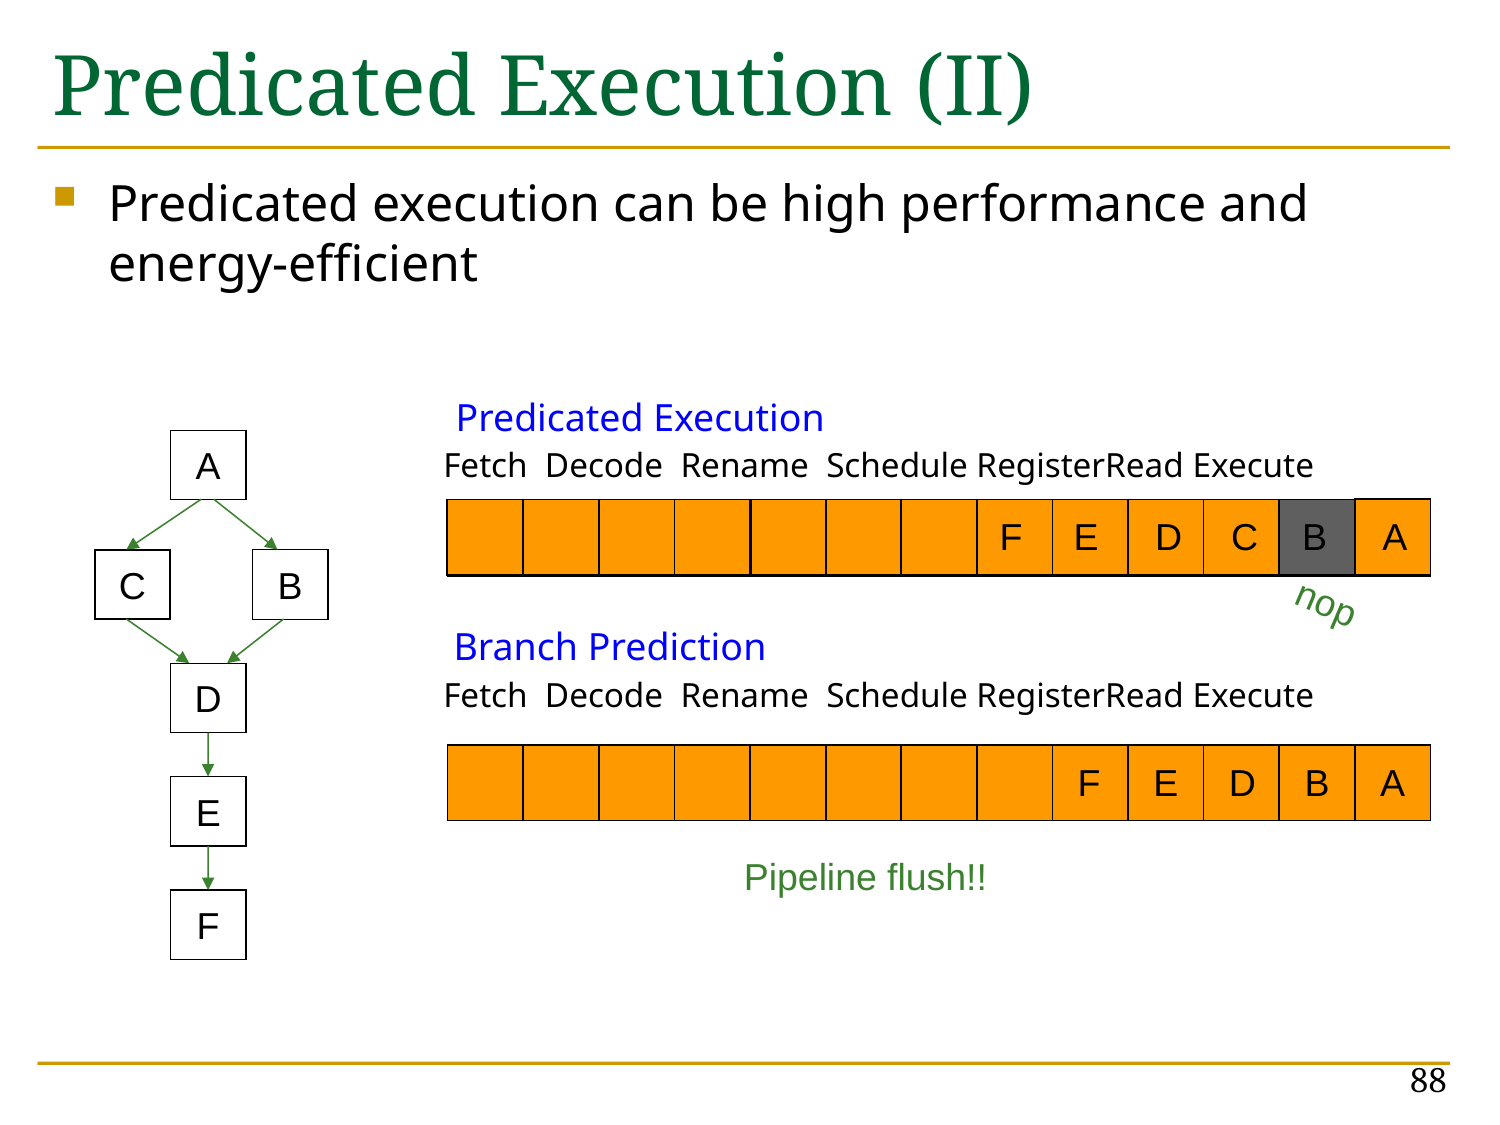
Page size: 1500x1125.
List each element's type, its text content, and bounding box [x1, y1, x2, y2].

text_box [1354, 745, 1431, 821]
text_box [1203, 745, 1279, 821]
text_box A [170, 430, 246, 500]
text_box A [1365, 751, 1421, 811]
text_box [447, 745, 523, 821]
text_box D [170, 663, 246, 733]
text_box B [1289, 751, 1345, 811]
text_box [901, 745, 976, 821]
text_box [1128, 745, 1203, 821]
text_box nop [1273, 586, 1394, 653]
text_box B [252, 549, 328, 620]
text_box E [170, 776, 247, 846]
text_box Fetch Decode Rename Schedule RegisterRead Execute [428, 436, 1437, 492]
text_box Predicated Execution [440, 386, 841, 446]
text_box [825, 745, 901, 821]
text_box D [1214, 751, 1271, 811]
text_box [201, 846, 215, 891]
text_box Branch Prediction [438, 615, 782, 666]
text_box [126, 499, 202, 550]
list Predicated execution can be high performance and energy-efficient [37, 163, 1450, 1016]
text_box Pipeline flush!! [729, 846, 1003, 906]
text_box [213, 499, 278, 550]
text_box [750, 745, 825, 821]
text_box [447, 499, 1431, 576]
text_box [523, 745, 598, 821]
text_box [976, 745, 1052, 821]
text_box F [1062, 751, 1116, 811]
text_box C [94, 549, 171, 619]
text_box F [170, 890, 246, 960]
text_box [598, 745, 674, 821]
text_box [674, 745, 750, 821]
text_box E [1138, 751, 1194, 811]
slide_number 88 [1111, 1036, 1462, 1112]
text_box [227, 618, 284, 664]
text_box [201, 732, 215, 777]
text_box Fetch Decode Rename Schedule RegisterRead Execute [428, 666, 1437, 722]
text_box [126, 618, 190, 664]
title Predicated Execution (II) [37, 24, 1450, 163]
text_box [1279, 745, 1354, 821]
text_box [1052, 745, 1128, 821]
